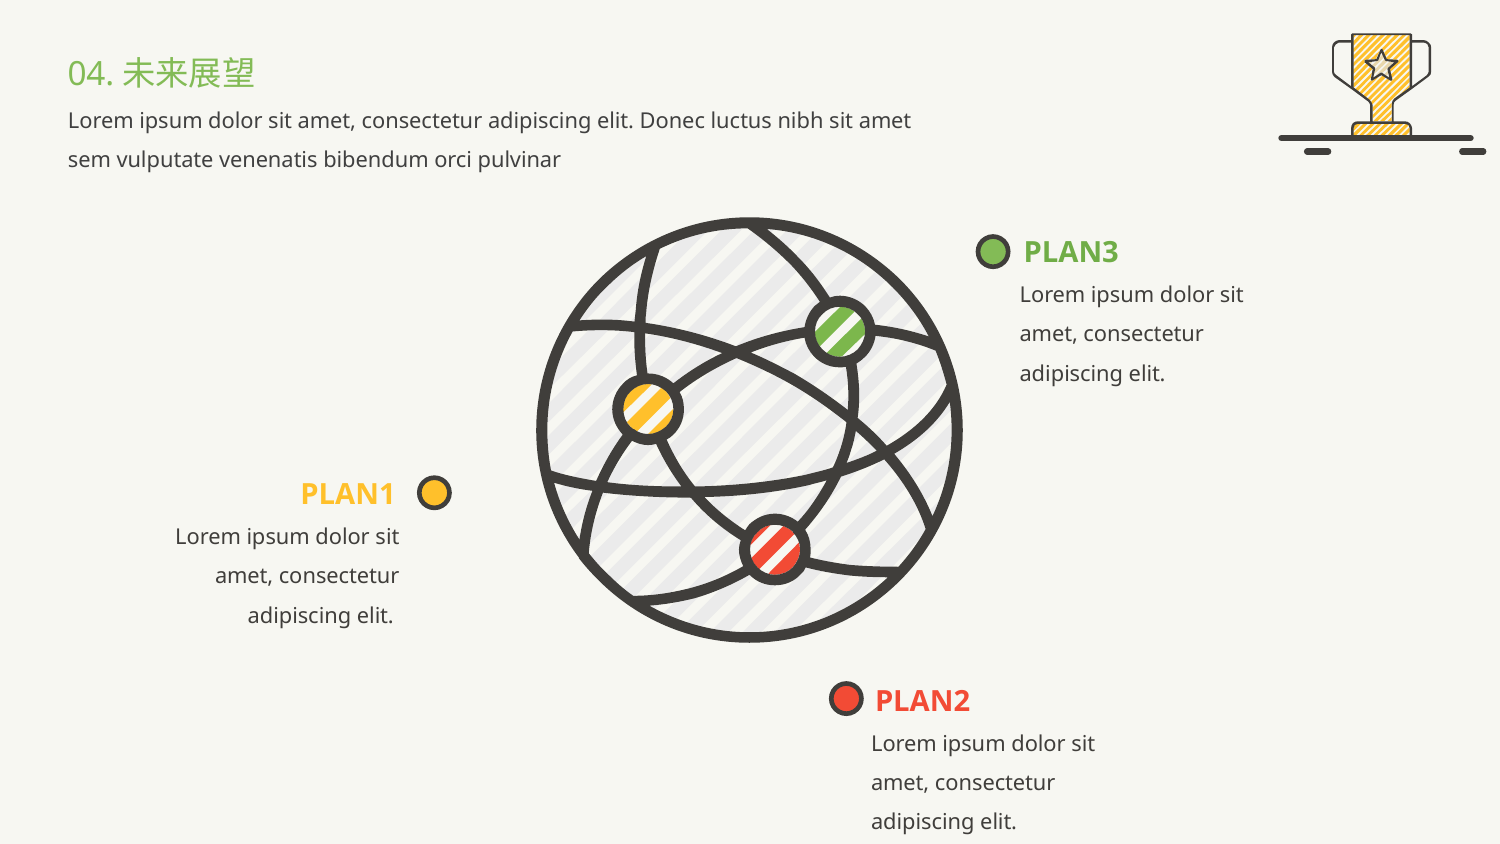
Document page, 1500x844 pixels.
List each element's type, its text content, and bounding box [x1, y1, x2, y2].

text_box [1332, 33, 1432, 138]
text_box 04.未来展望 [52, 45, 271, 100]
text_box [536, 217, 963, 643]
text_box [976, 235, 1010, 268]
text_box PLAN1 [285, 468, 411, 502]
text_box Lorem ipsum dolor sit amet, consectetur adipiscing elit. Donec luctus nibh sit amet sem vulputate venenatis bibendum orci pulvinar [53, 85, 943, 180]
text_box Lorem ipsum dolor sit amet, consectetur adipiscing elit. [1004, 260, 1273, 393]
text_box PLAN3 [1008, 226, 1134, 260]
text_box Lorem ipsum dolor sit amet, consectetur adipiscing elit. [856, 708, 1124, 842]
text_box [418, 476, 451, 509]
text_box Lorem ipsum dolor sit amet, consectetur adipiscing elit. [147, 502, 415, 635]
text_box [830, 682, 863, 715]
text_box PLAN2 [860, 675, 986, 708]
